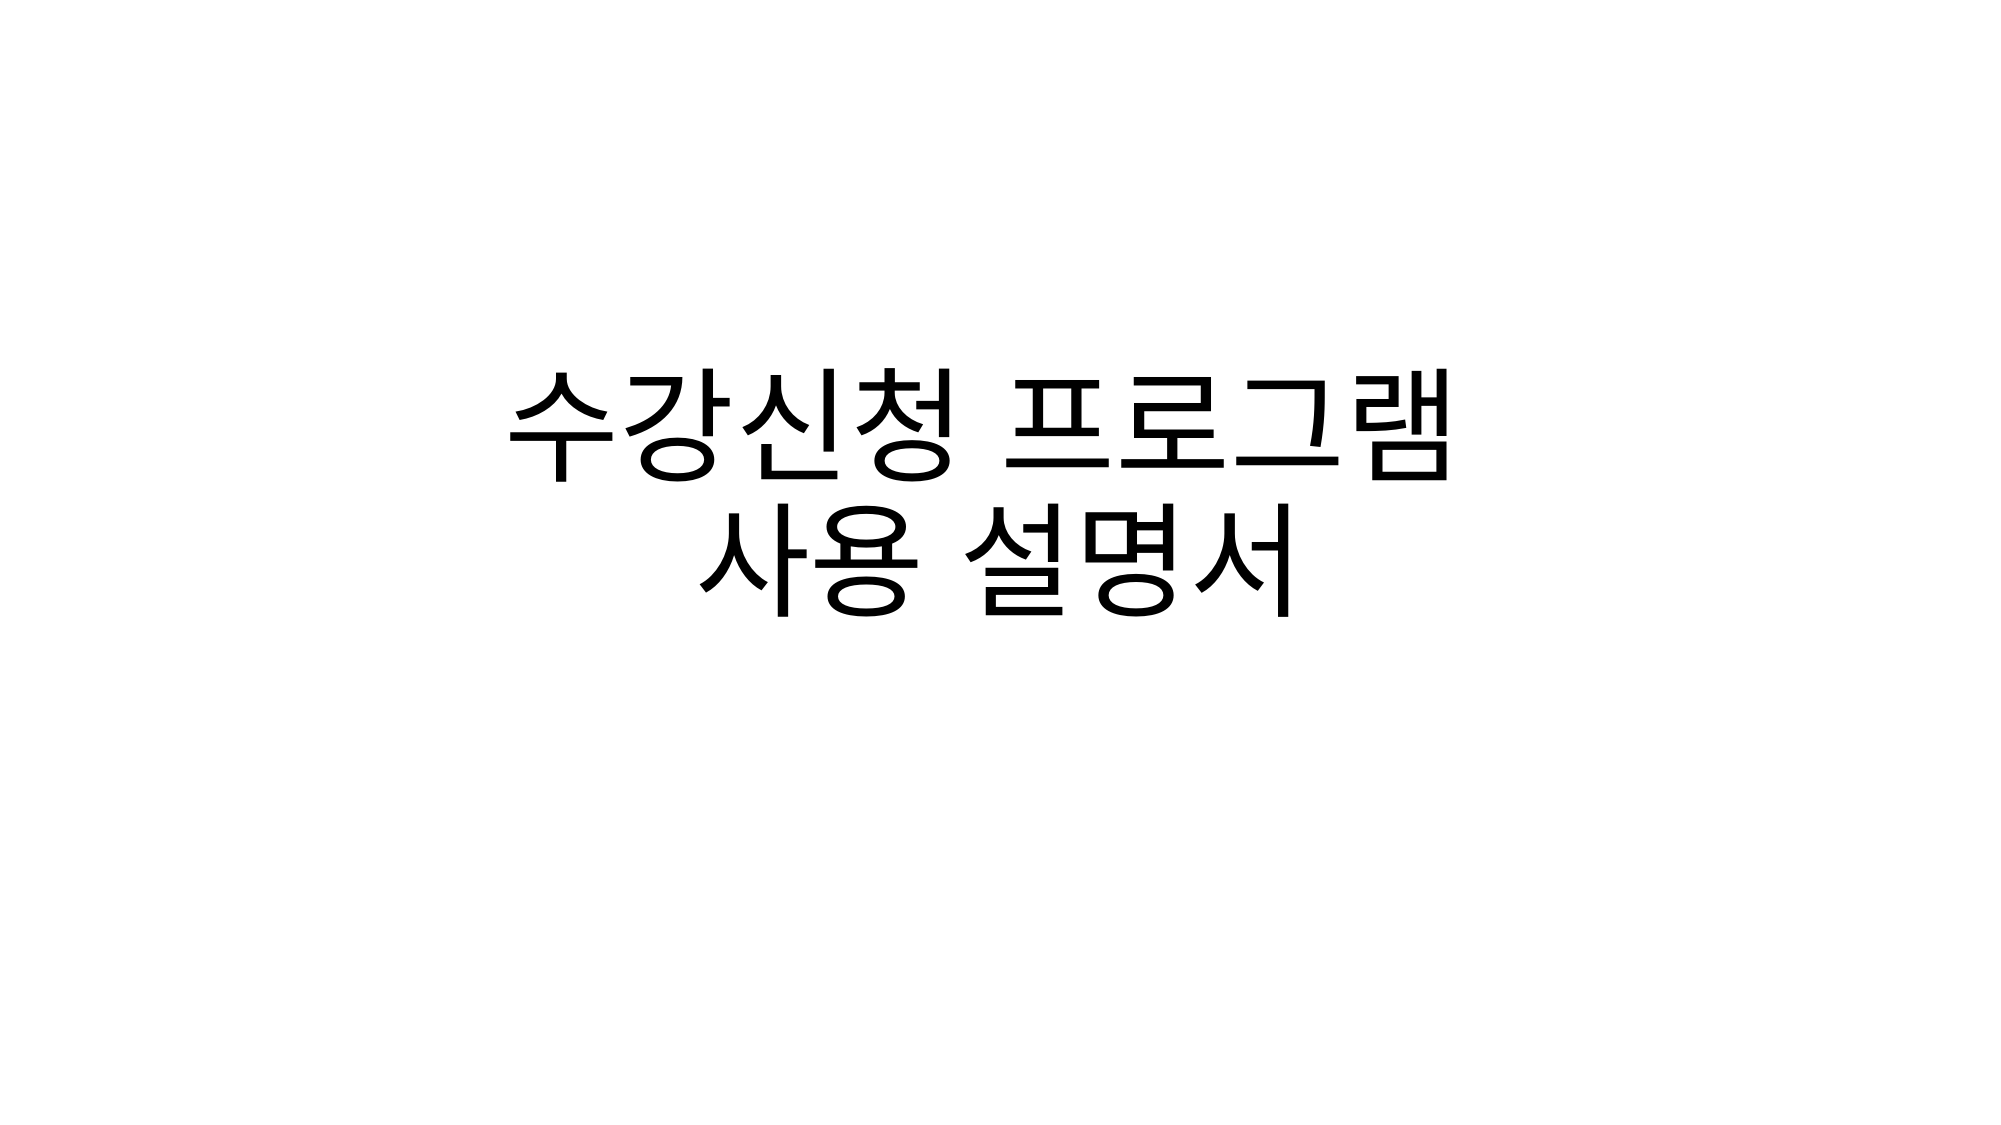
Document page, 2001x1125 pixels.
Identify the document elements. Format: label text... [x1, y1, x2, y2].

title 수강신청 프로그램 사용 설명서 [249, 250, 1750, 642]
